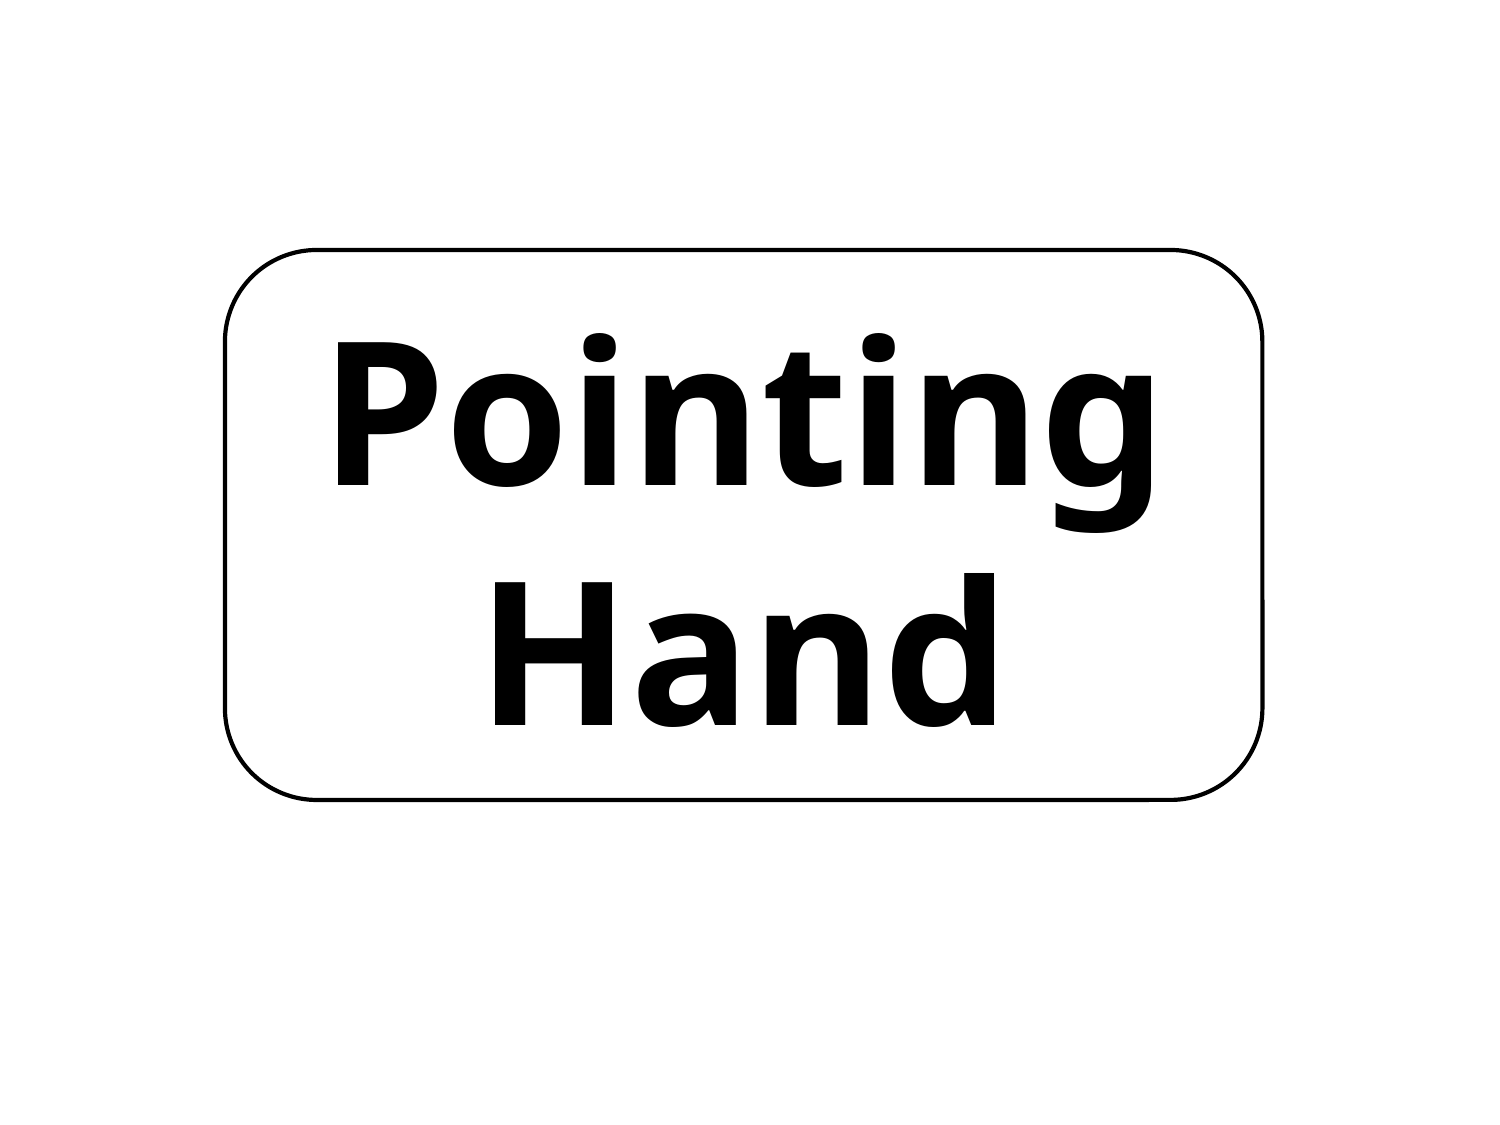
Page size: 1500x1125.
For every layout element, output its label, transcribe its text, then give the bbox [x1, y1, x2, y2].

text_box Pointing Hand [222, 247, 1265, 803]
